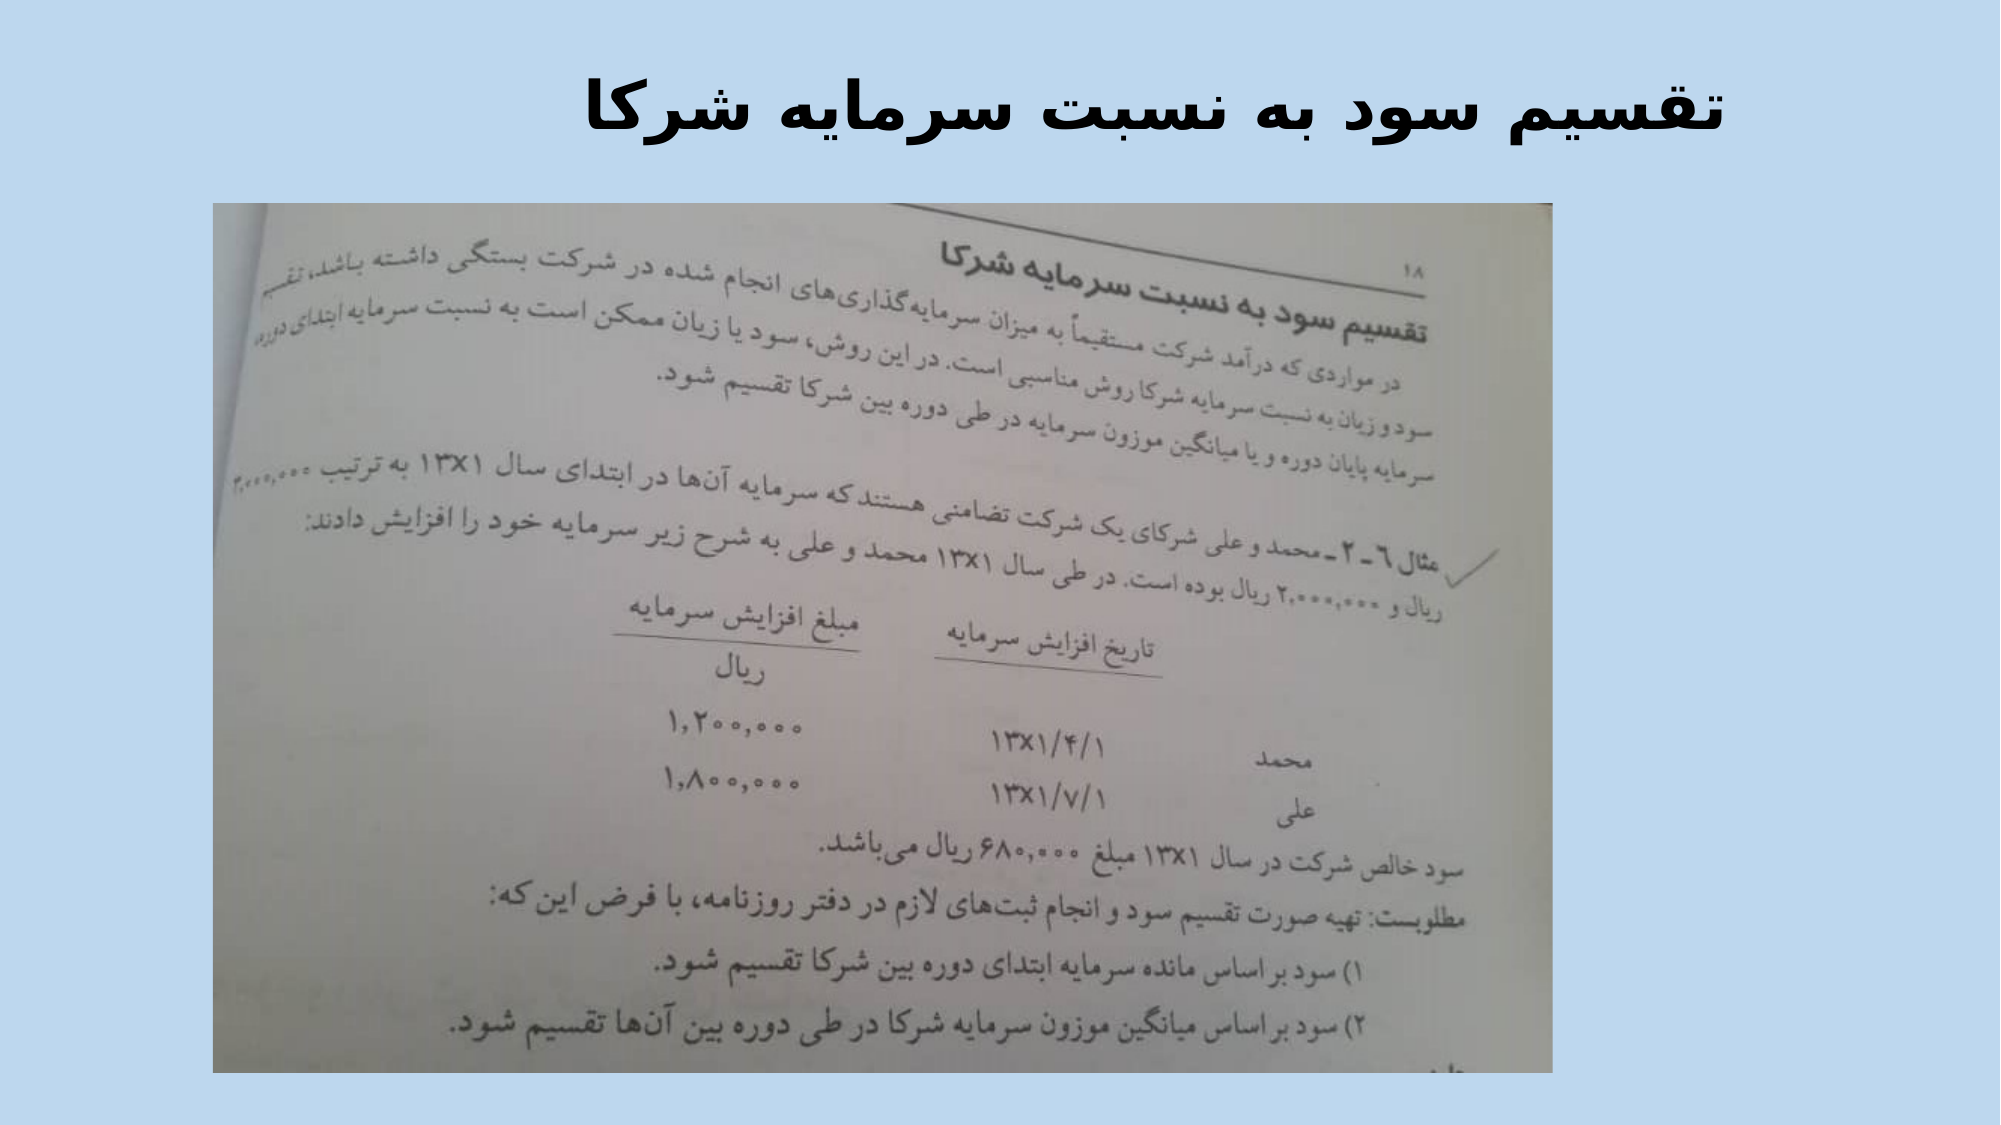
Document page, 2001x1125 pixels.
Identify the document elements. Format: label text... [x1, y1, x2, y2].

text_box تقسیم سود به نسبت سرمایه شرکا [500, 55, 1743, 151]
picture [212, 203, 1553, 1073]
